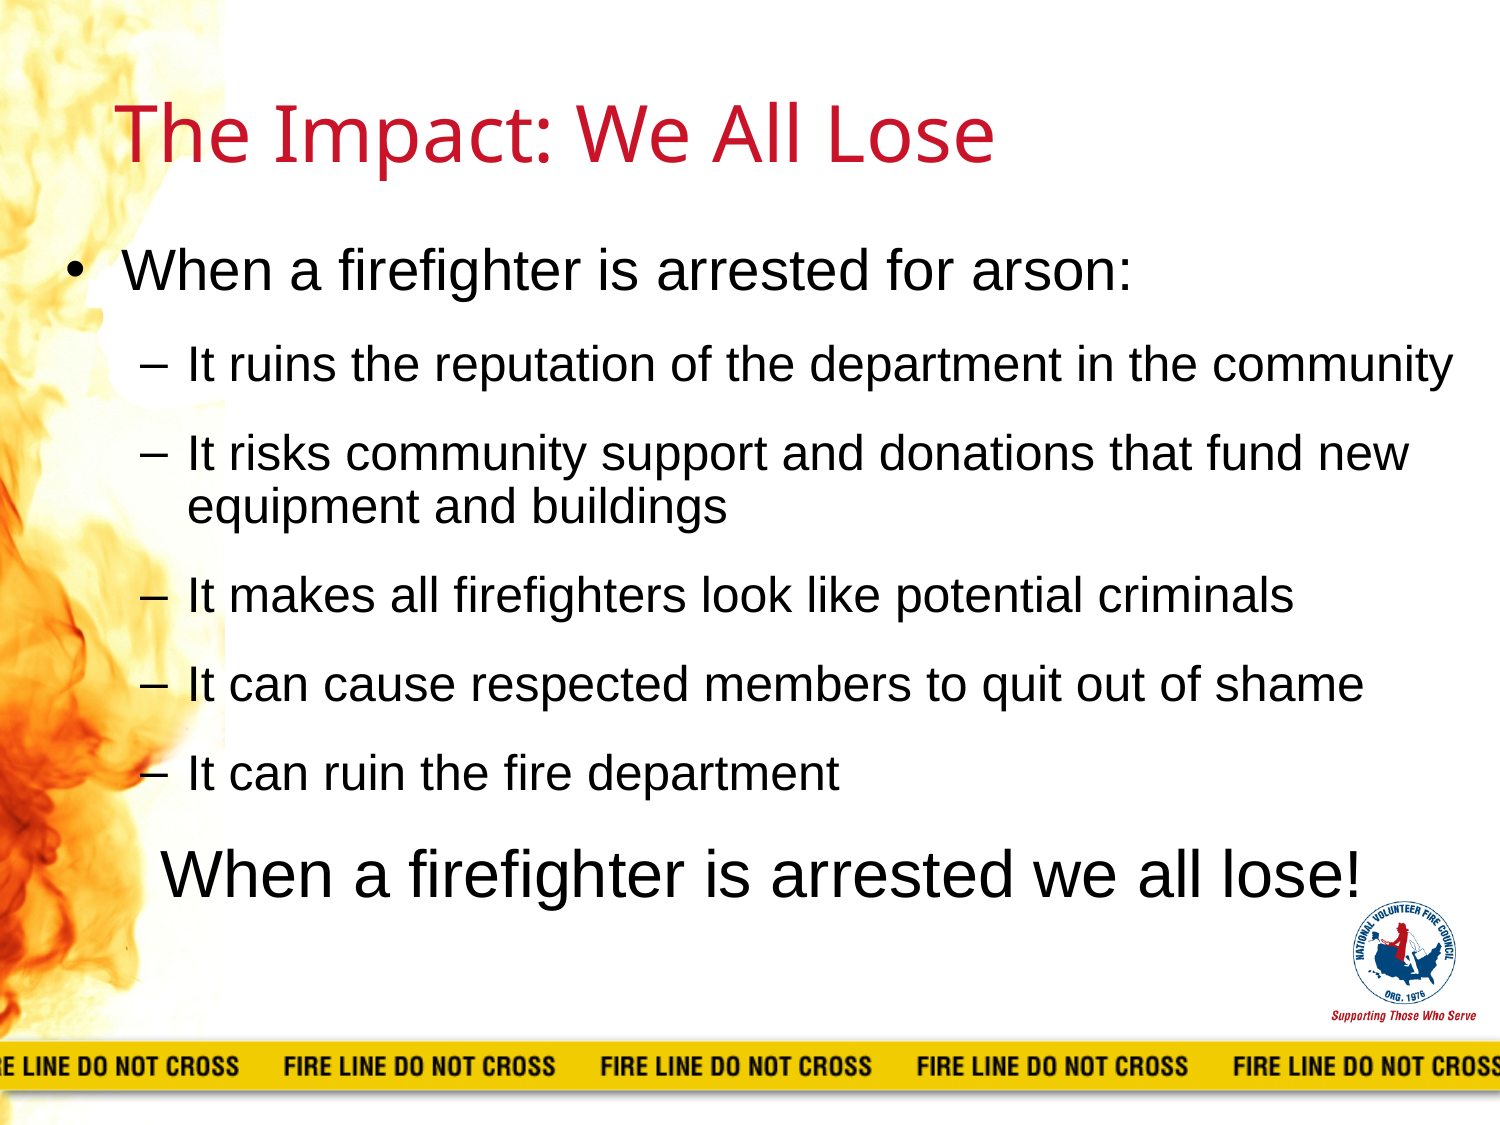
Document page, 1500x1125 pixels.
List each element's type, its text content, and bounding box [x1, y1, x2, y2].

title The Impact: We All Lose [229, 37, 1500, 225]
list When a firefighter is arrested for arson: It ruins the reputation of the department in the community It risks community support and donations that fund new equipment and buildings It makes all firefighters look like potential criminals It can cause respected members to quit out of shame It can ruin the fire department When a firefighter is arrested we all lose! [229, 232, 1475, 960]
picture [0, 0, 1500, 1125]
